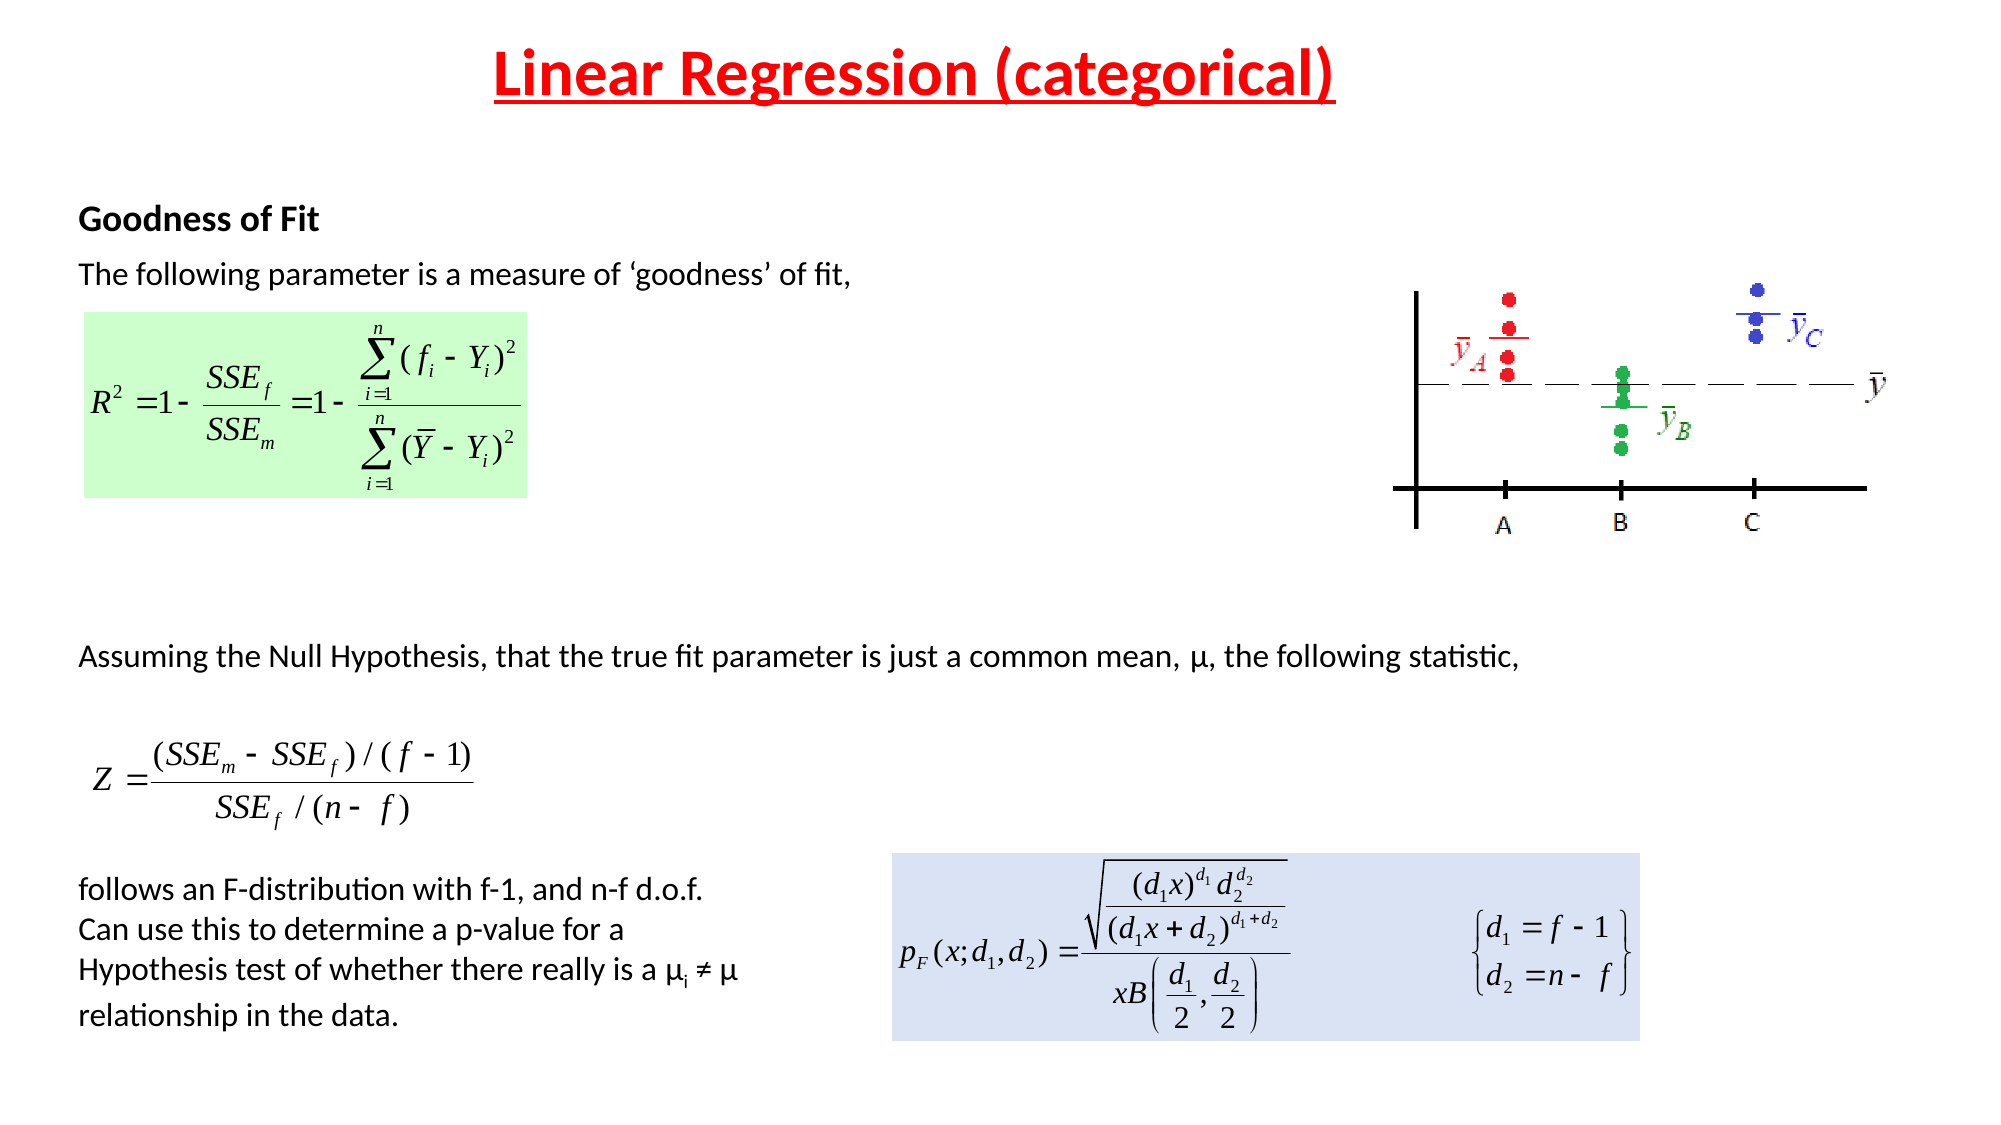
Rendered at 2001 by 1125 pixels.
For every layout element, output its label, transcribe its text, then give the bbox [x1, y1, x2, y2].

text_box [891, 852, 1640, 1041]
text_box follows an F-distribution with f-1, and n-f d.o.f. Can use this to determine a p-value for a Hypothesis test of whether there really is a μi ≠ μ relationship in the data. [63, 860, 786, 1040]
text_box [84, 312, 528, 499]
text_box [86, 730, 480, 840]
text_box Linear Regression (categorical) [479, 21, 1431, 117]
text_box The following parameter is a measure of ‘goodness’ of fit, [63, 244, 928, 299]
text_box Assuming the Null Hypothesis, that the true fit parameter is just a common mean, μ, the following statistic, [63, 626, 1554, 682]
picture [1382, 272, 1897, 545]
text_box Goodness of Fit [63, 186, 379, 244]
